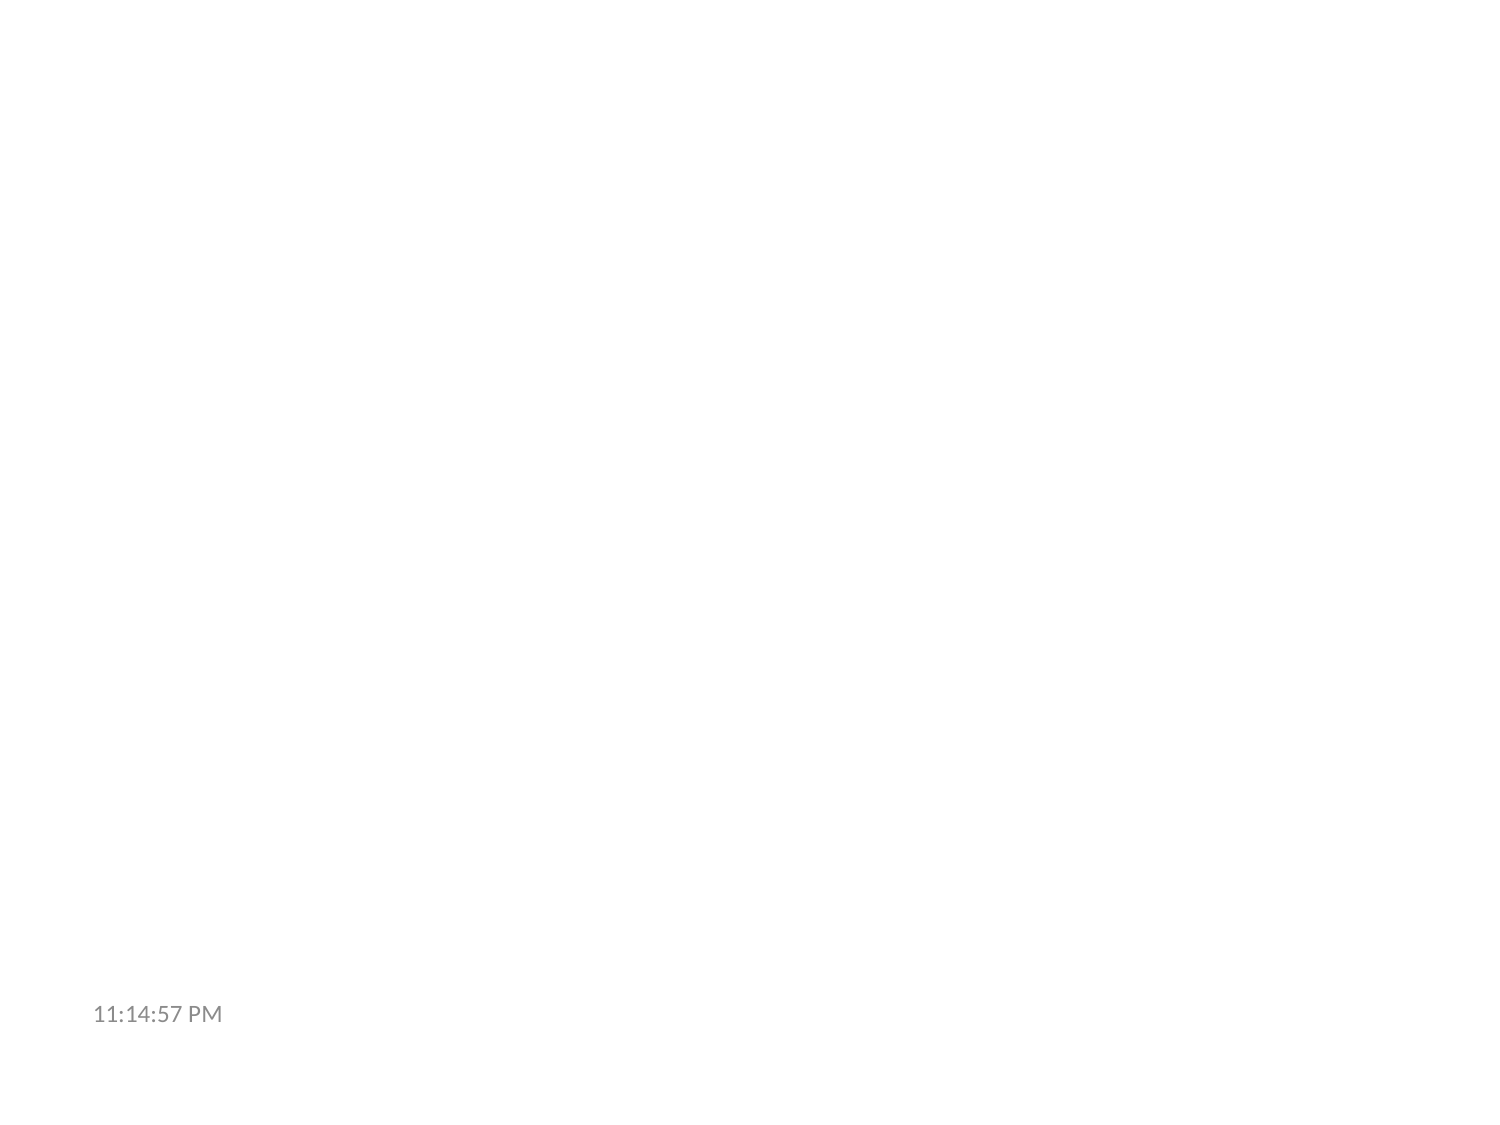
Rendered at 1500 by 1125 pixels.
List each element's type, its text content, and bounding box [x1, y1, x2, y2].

text_box 3:35:09 PM [77, 982, 428, 1043]
